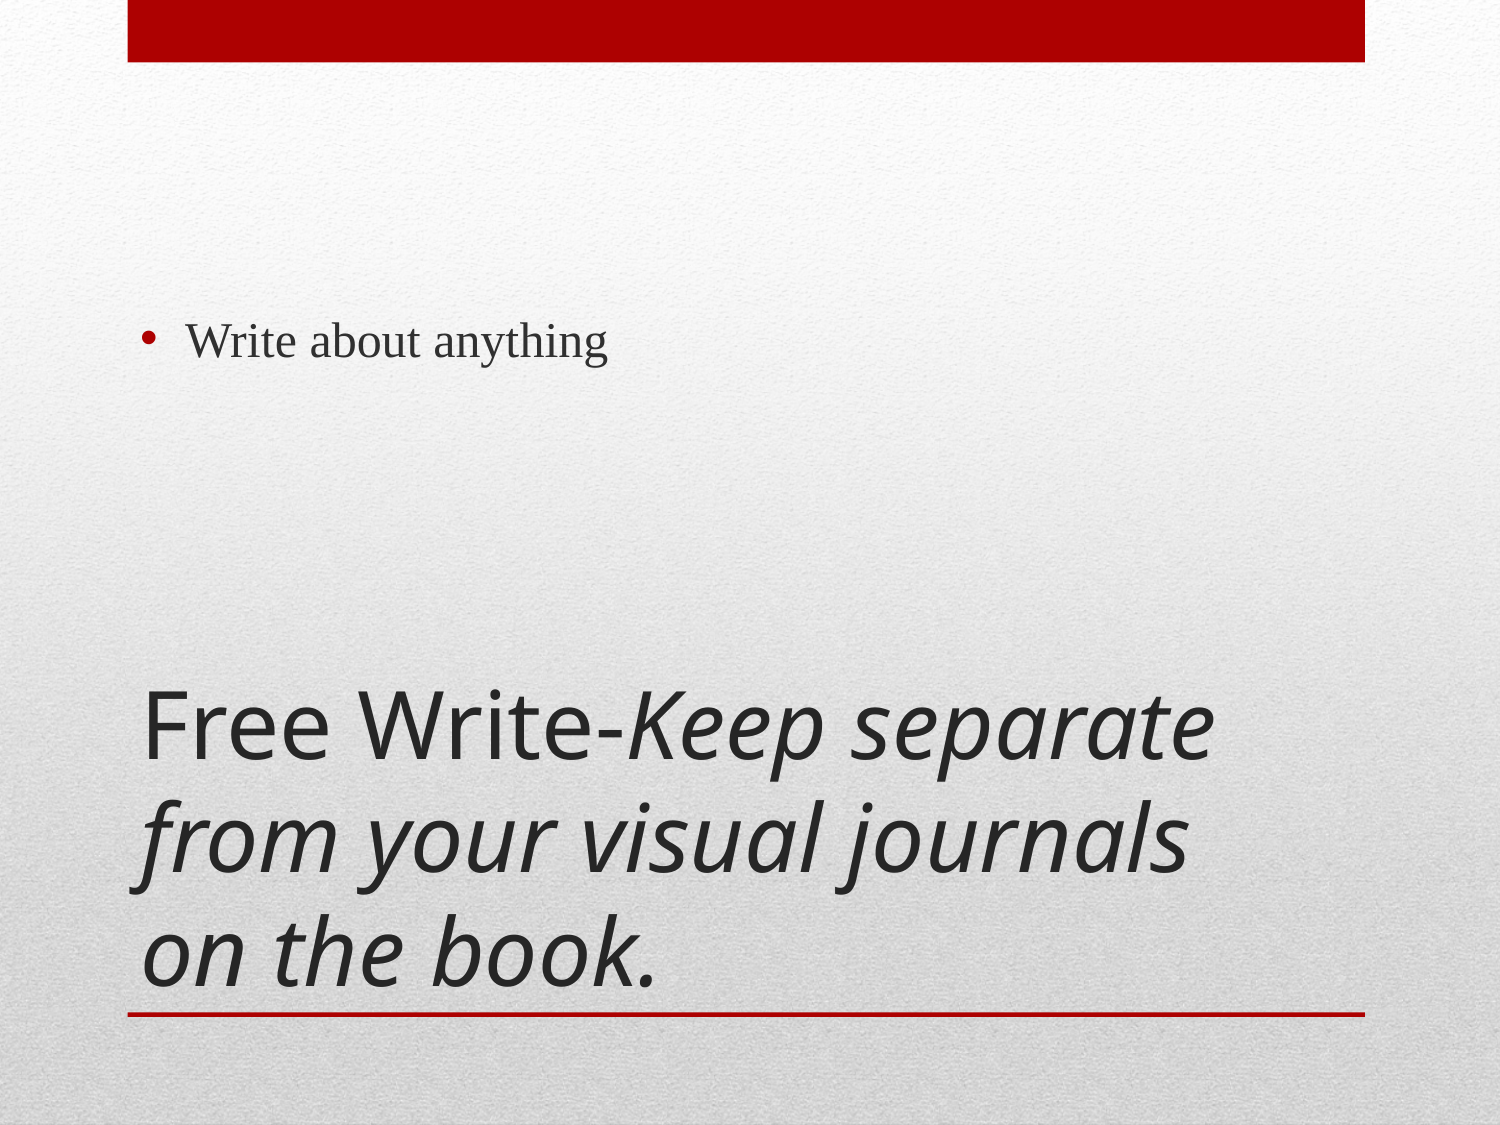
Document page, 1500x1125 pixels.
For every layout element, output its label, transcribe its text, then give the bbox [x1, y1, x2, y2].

title Free Write-Keep separate from your visual journals on the book. [125, 624, 1238, 1013]
list Write about anything [125, 112, 1300, 563]
